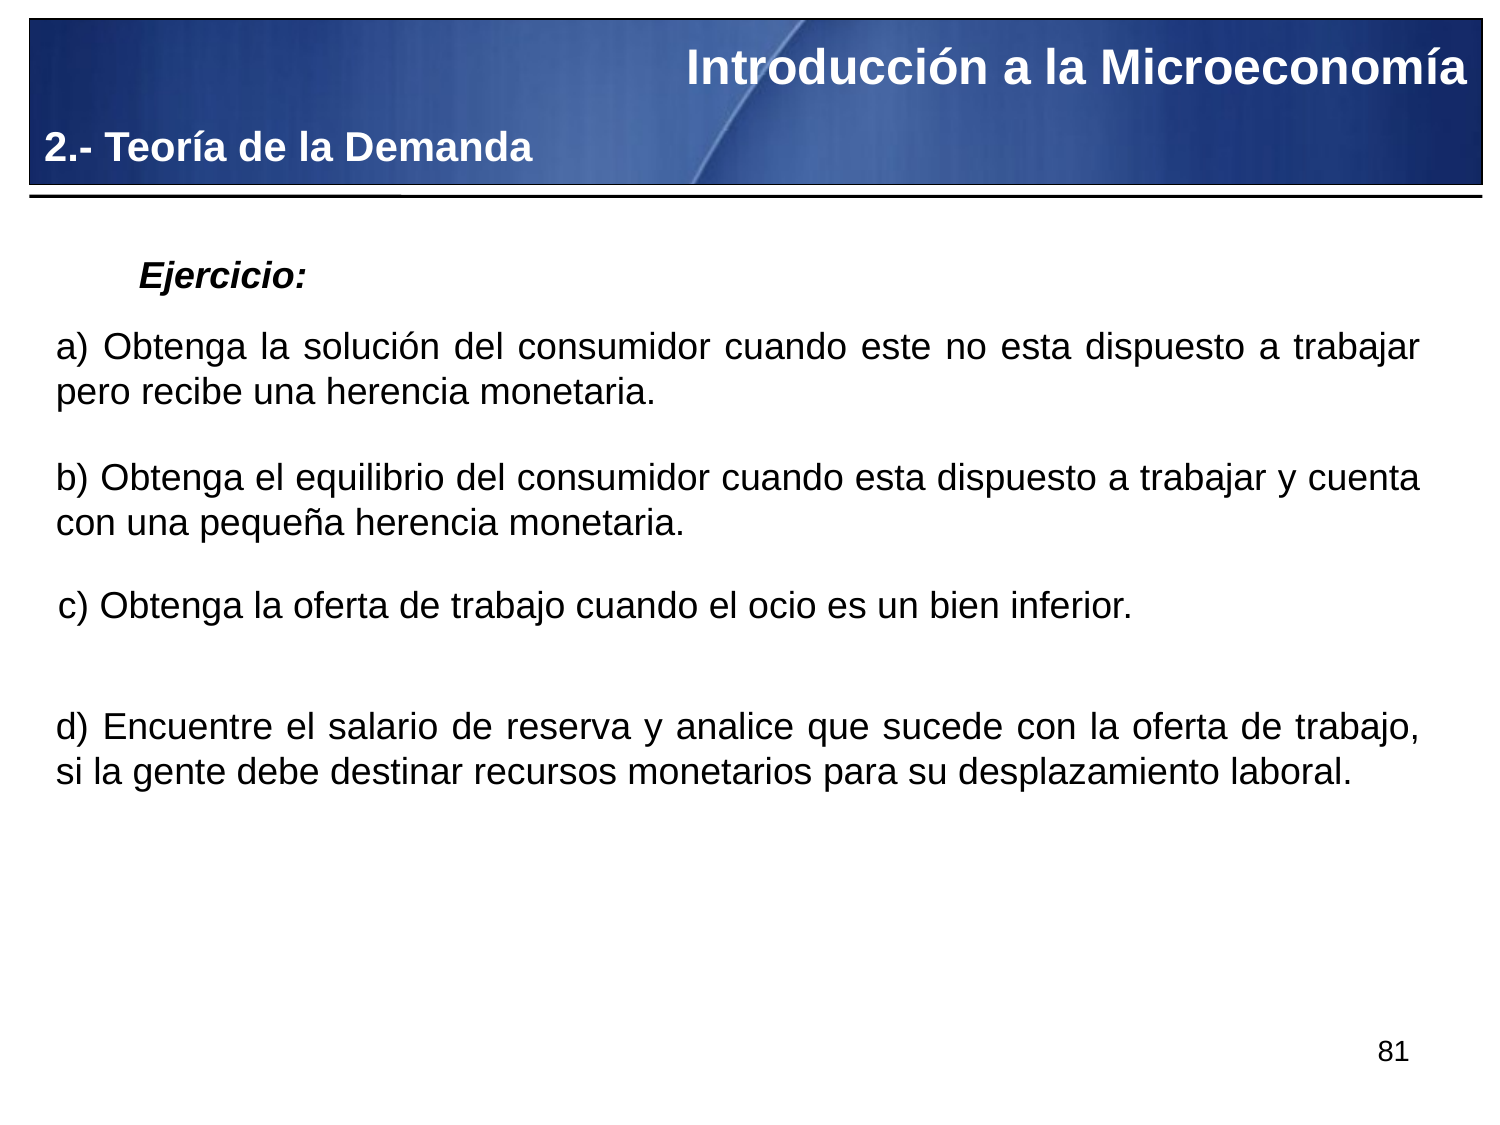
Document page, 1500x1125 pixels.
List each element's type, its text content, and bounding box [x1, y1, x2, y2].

text_box c) Obtenga la oferta de trabajo cuando el ocio es un bien inferior. [43, 573, 1149, 634]
text_box Introducción a la Microeconomía [608, 26, 1483, 102]
slide_number 81 [1074, 1024, 1426, 1103]
text_box d) Encuentre el salario de reserva y analice que sucede con la oferta de trabajo, si la gente debe destinar recursos monetarios para su desplazamiento laboral. [41, 694, 1436, 800]
text_box b) Obtenga el equilibrio del consumidor cuando esta dispuesto a trabajar y cuenta con una pequeña herencia monetaria. [41, 445, 1436, 551]
text_box Ejercicio: [123, 243, 337, 304]
text_box 2.- Teoría de la Demanda [29, 112, 585, 178]
text_box [29, 19, 1483, 185]
text_box a) Obtenga la solución del consumidor cuando este no esta dispuesto a trabajar pero recibe una herencia monetaria. [41, 314, 1436, 420]
